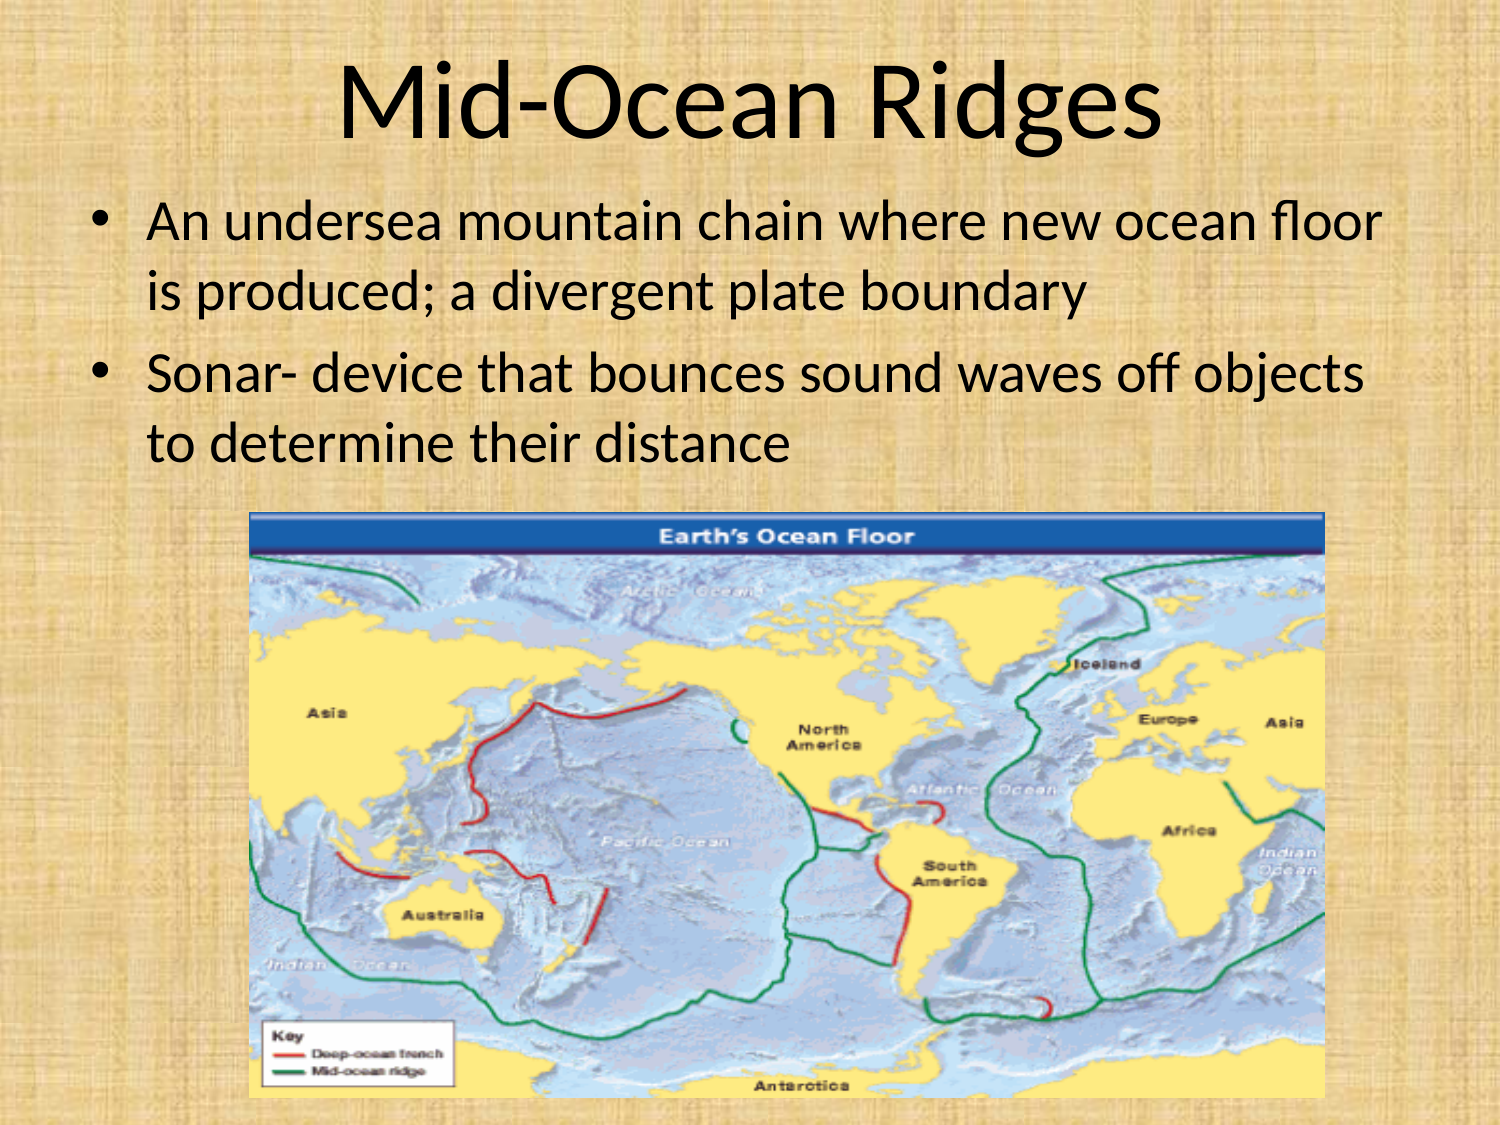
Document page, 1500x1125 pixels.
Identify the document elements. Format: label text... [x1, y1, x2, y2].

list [249, 512, 1326, 1099]
list An undersea mountain chain where new ocean floor is produced; a divergent plate boundary Sonar- device that bounces sound waves off objects to determine their distance [75, 174, 1438, 513]
title Mid-Ocean Ridges [75, 0, 1425, 174]
picture [0, 0, 1500, 1125]
